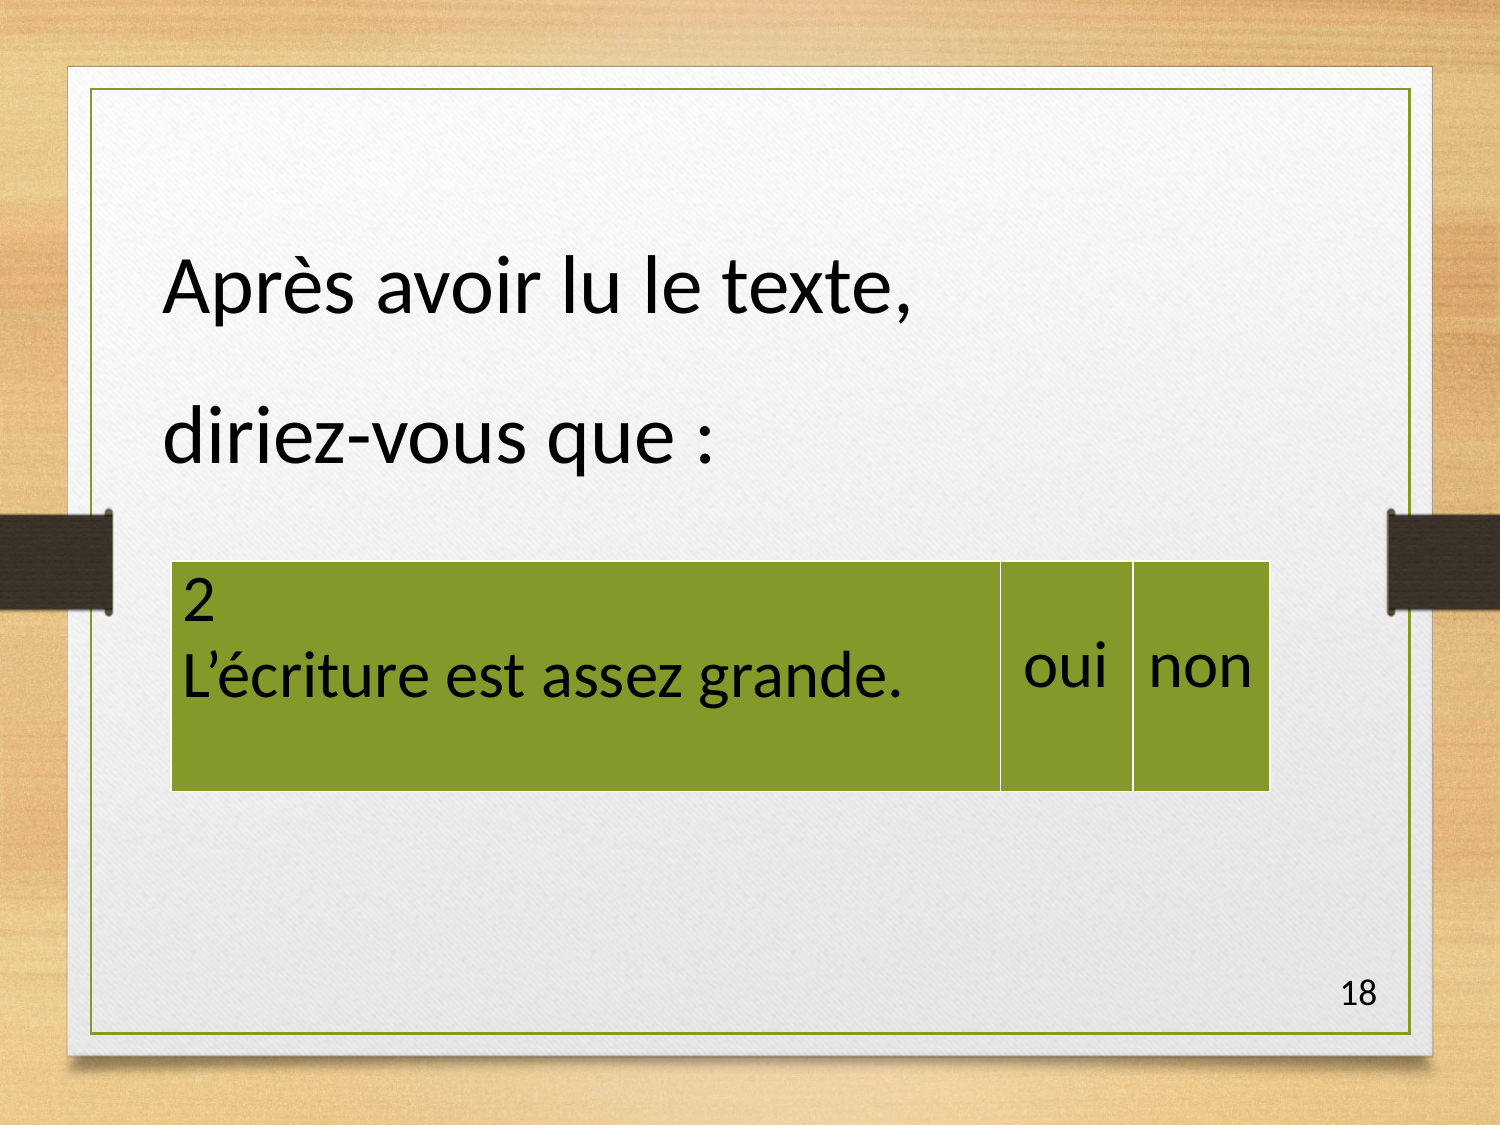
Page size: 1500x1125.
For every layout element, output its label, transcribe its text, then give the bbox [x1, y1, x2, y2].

text_box 18 [1324, 960, 1399, 1020]
table_header 2 L’écriture est assez grande. [172, 562, 1000, 791]
picture [0, 0, 1500, 1125]
table_header non [1134, 562, 1269, 791]
table_header oui [1001, 562, 1132, 791]
list Après avoir lu le texte, diriez-vous que : [147, 172, 1353, 964]
